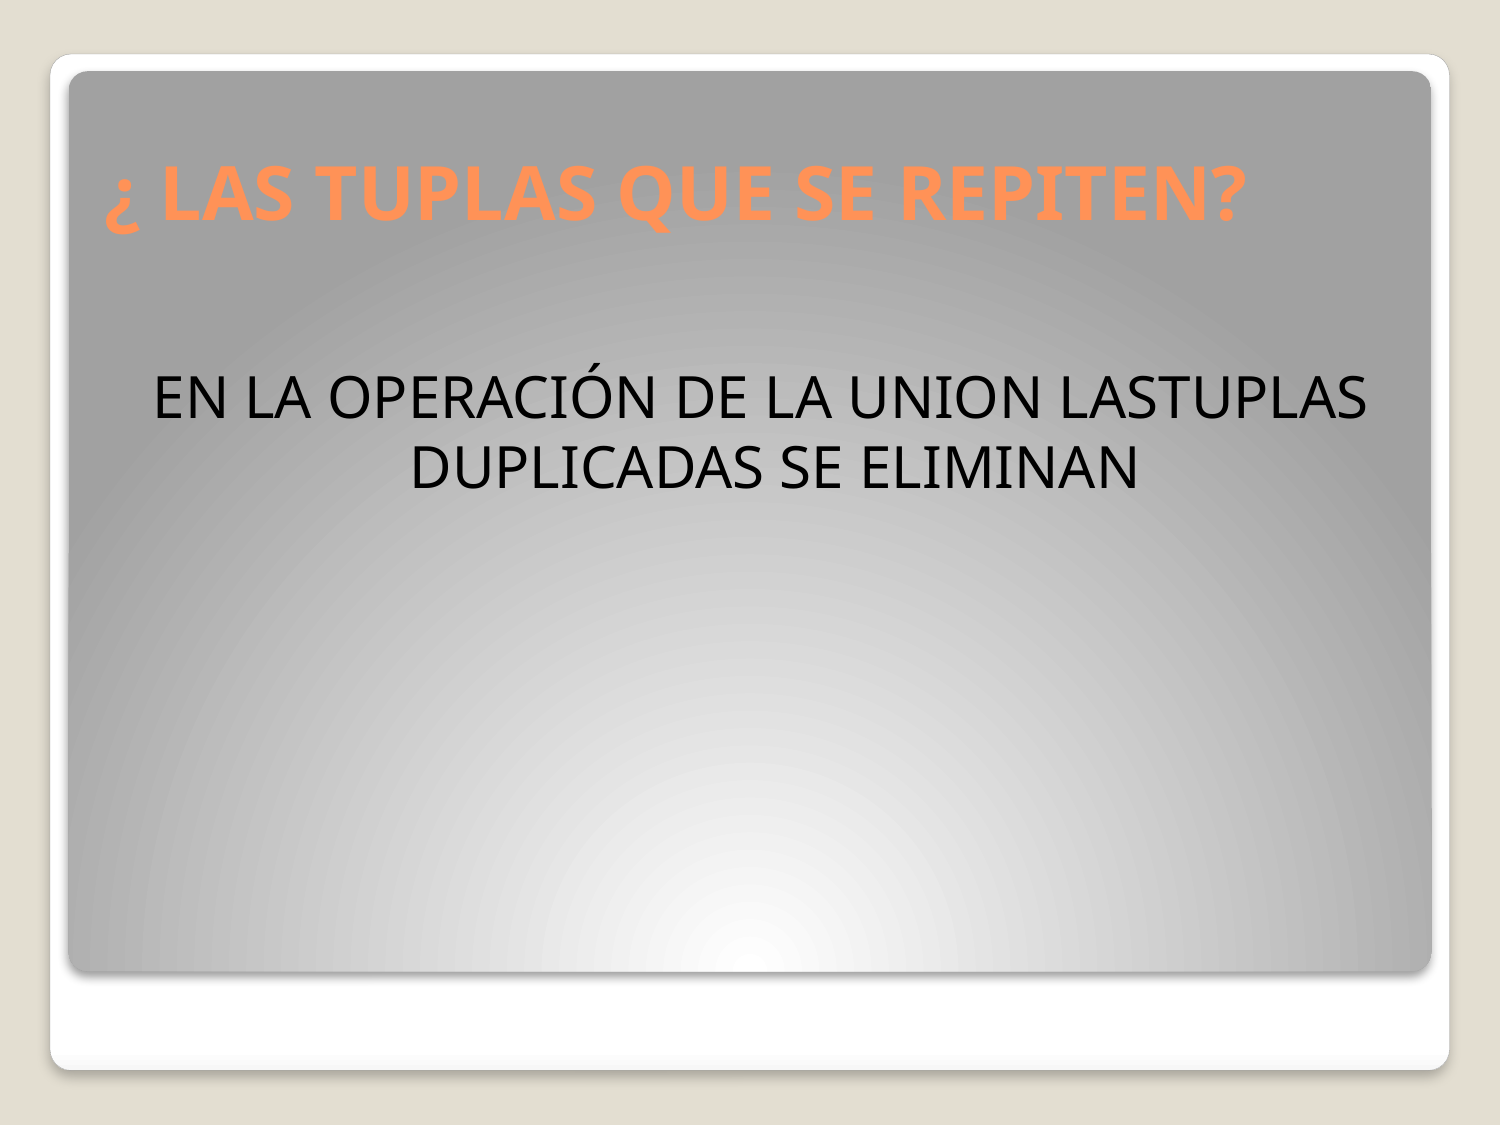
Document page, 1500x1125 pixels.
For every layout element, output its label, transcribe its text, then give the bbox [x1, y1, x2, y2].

title ¿ LAS TUPLAS QUE SE REPITEN? [70, 70, 1413, 243]
list EN LA OPERACIÓN DE LA UNION LASTUPLAS DUPLICADAS SE ELIMINAN [82, 269, 1425, 957]
